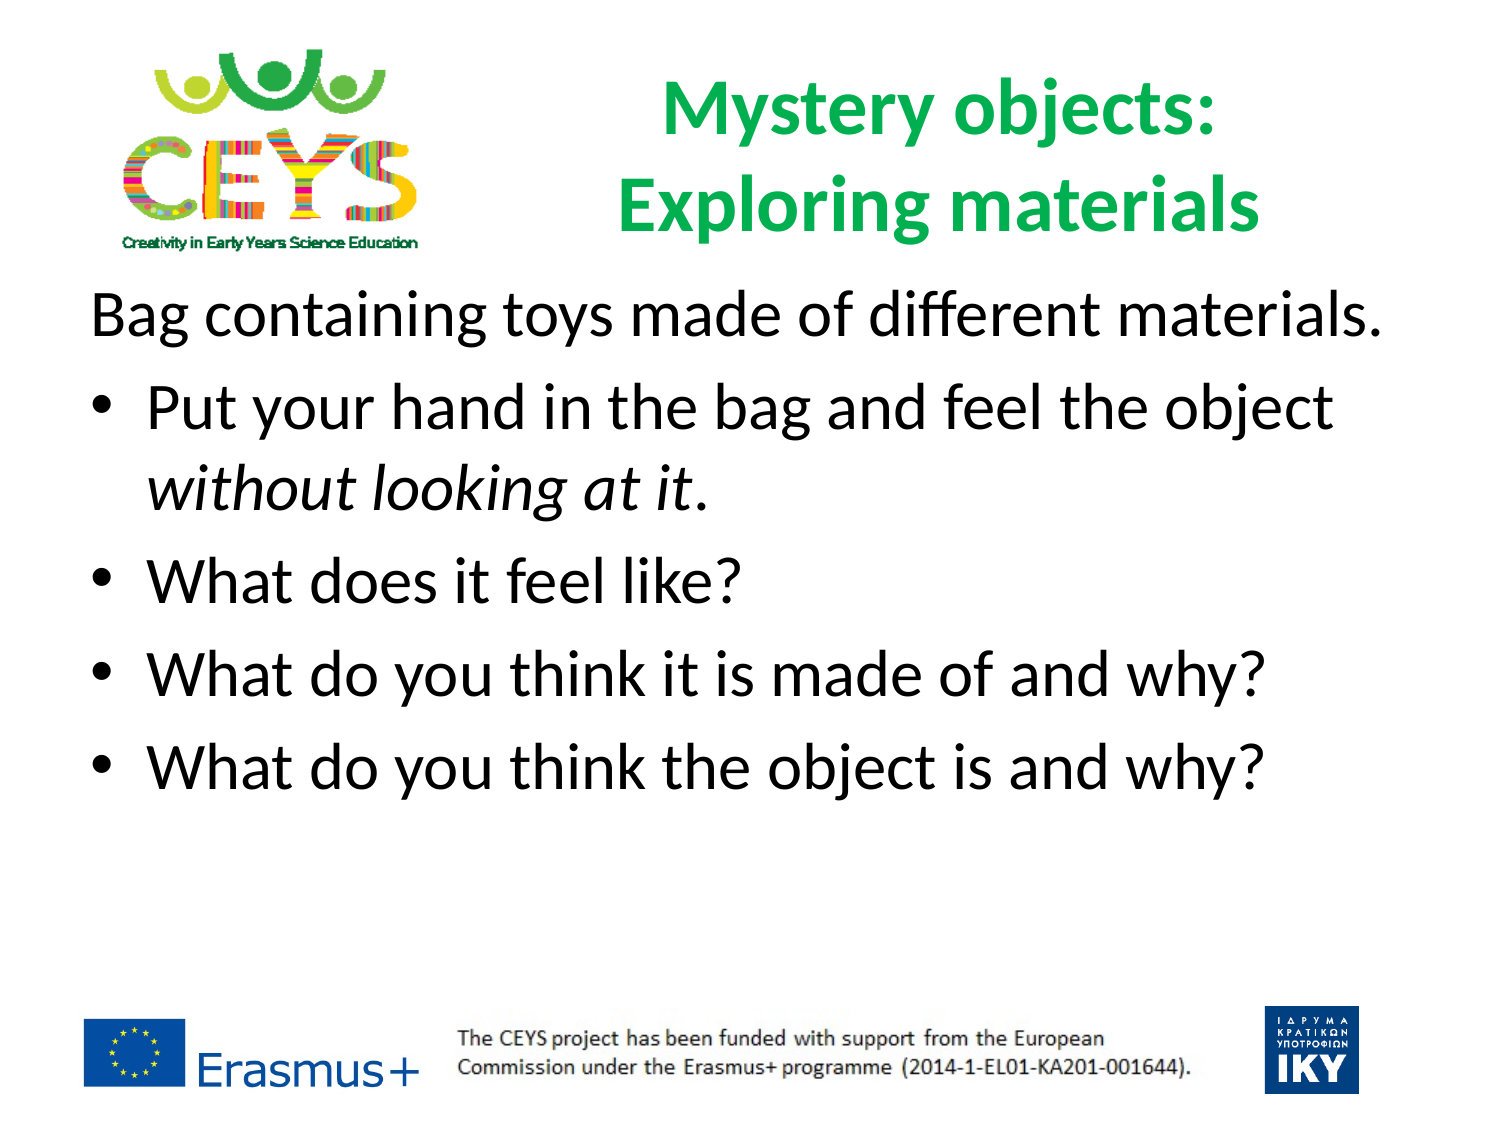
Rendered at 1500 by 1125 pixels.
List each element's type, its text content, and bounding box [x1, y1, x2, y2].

picture [444, 1008, 1205, 1097]
list Bag containing toys made of different materials. Put your hand in the bag and feel the object without looking at it. What does it feel like? What do you think it is made of and why? What do you think the object is and why? [75, 262, 1425, 1005]
title Mystery objects: Exploring materials [454, 45, 1425, 256]
picture [1264, 1005, 1359, 1094]
picture [64, 999, 438, 1106]
